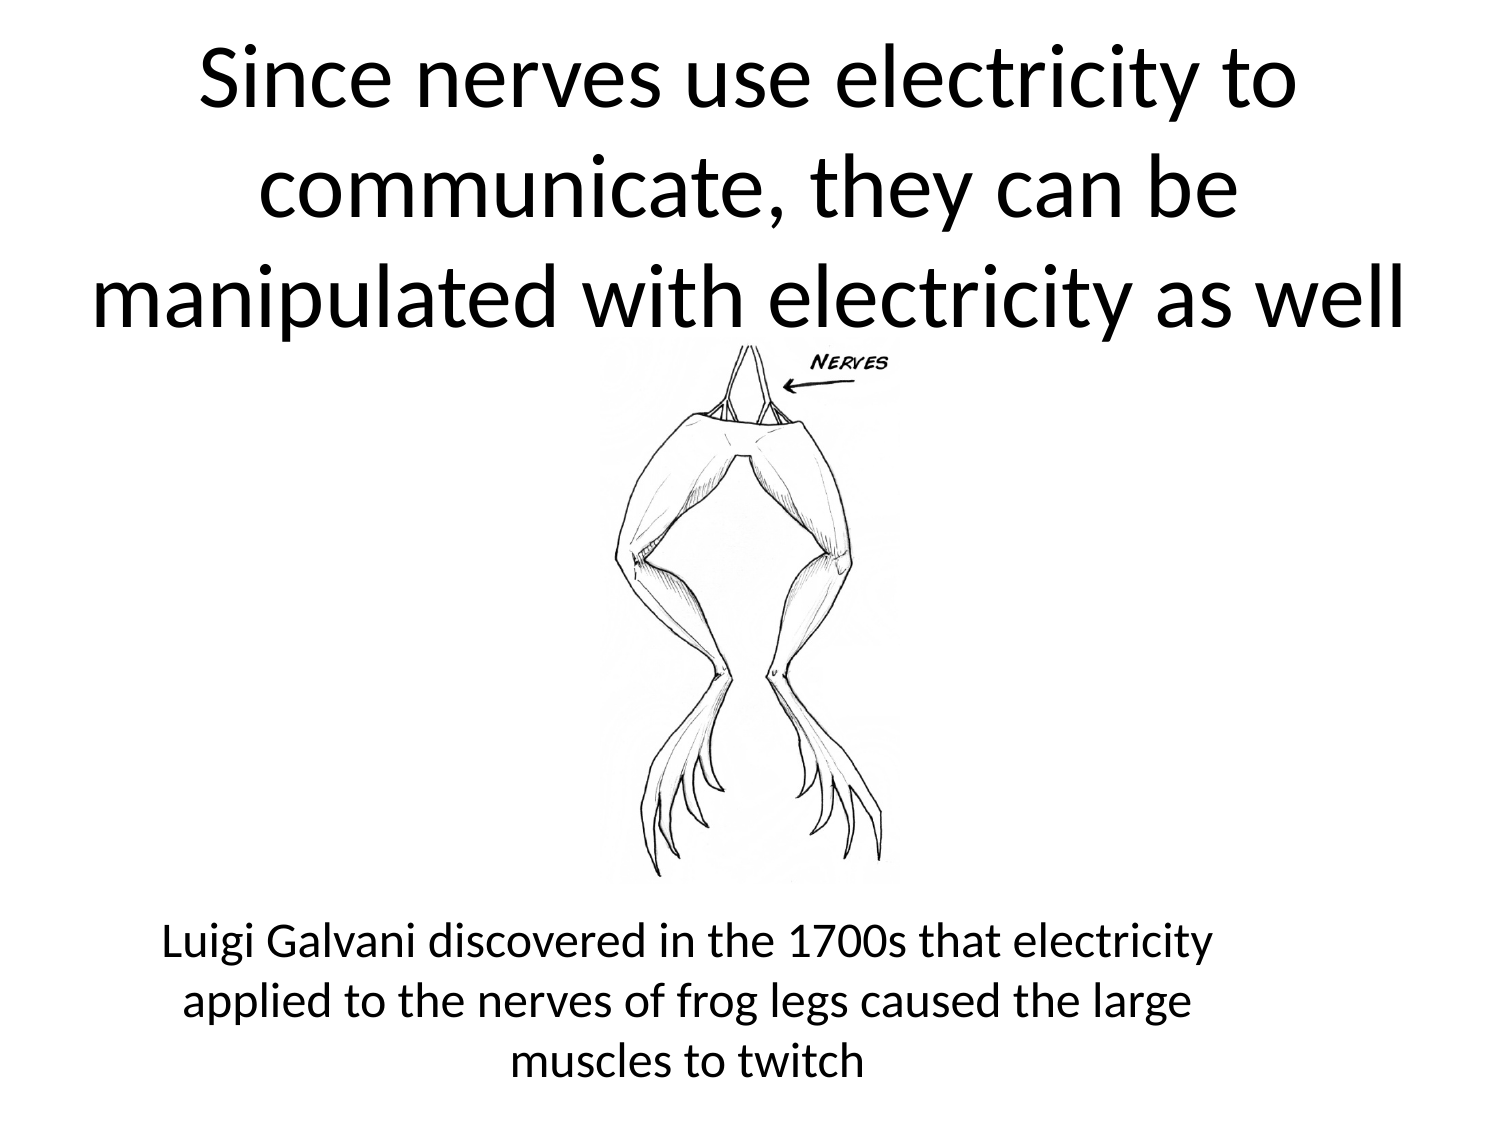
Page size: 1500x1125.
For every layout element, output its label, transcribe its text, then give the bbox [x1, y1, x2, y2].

title Since nerves use electricity to communicate, they can be manipulated with electricity as well [75, 87, 1425, 275]
text_box Luigi Galvani discovered in the 1700s that electricity applied to the nerves of frog legs caused the large muscles to twitch [137, 899, 1238, 1095]
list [599, 337, 901, 884]
